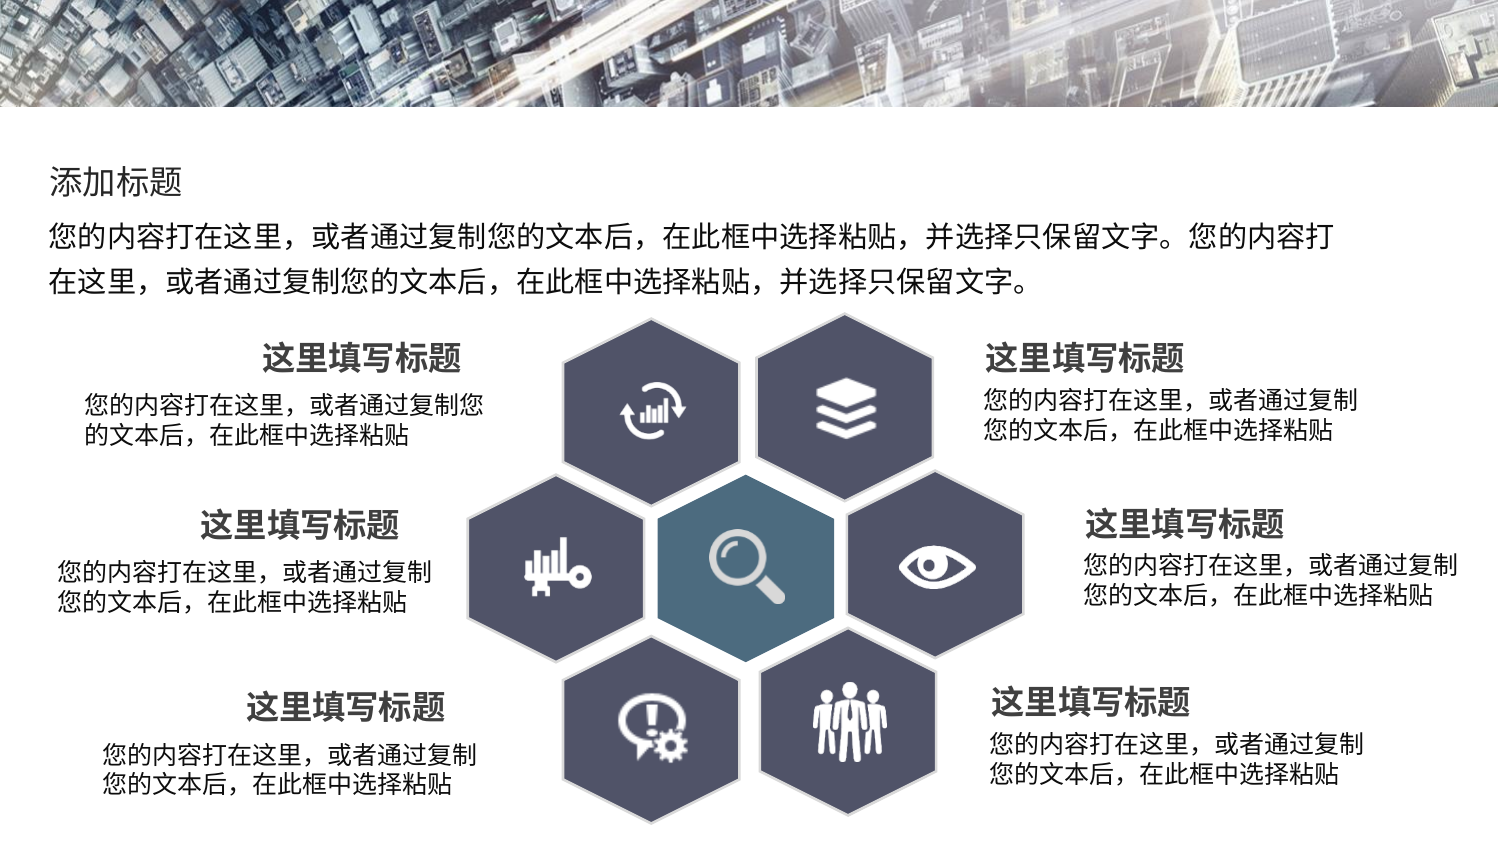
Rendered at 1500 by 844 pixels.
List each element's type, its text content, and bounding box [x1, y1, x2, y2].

text_box [845, 469, 1025, 660]
text_box 这里填写标题 [965, 334, 1350, 388]
picture [898, 545, 976, 589]
text_box [656, 473, 836, 664]
text_box 这里填写标题 [1065, 499, 1449, 553]
text_box [561, 317, 741, 508]
text_box [758, 626, 938, 817]
picture [792, 353, 901, 462]
picture [0, 0, 1498, 107]
text_box 您的内容打在这里，或者通过复制您的文本后，在此框中选择粘贴 [82, 729, 514, 809]
text_box 这里填写标题 [242, 334, 520, 388]
picture [812, 681, 887, 762]
text_box 您的内容打在这里，或者通过复制您的文本后，在此框中选择粘贴，并选择只保留文字。您的内容打在这里，或者通过复制您的文本后，在此框中选择粘贴，并选择只保留文字。 [33, 200, 1353, 307]
text_box 添加标题 [34, 153, 198, 200]
text_box [466, 473, 646, 664]
text_box [561, 634, 741, 825]
text_box 这里填写标题 [180, 501, 458, 555]
picture [615, 690, 690, 765]
picture [520, 529, 595, 604]
text_box 这里填写标题 [226, 683, 504, 737]
picture [709, 529, 785, 604]
text_box [755, 312, 934, 503]
text_box 这里填写标题 [971, 678, 1356, 732]
text_box 您的内容打在这里，或者通过复制您的文本后，在此框中选择粘贴 [969, 718, 1401, 799]
text_box 您的内容打在这里，或者通过复制您的文本后，在此框中选择粘贴 [963, 374, 1395, 455]
text_box 您的内容打在这里，或者通过复制您的文本后，在此框中选择粘贴 [37, 546, 468, 627]
text_box 您的内容打在这里，或者通过复制您的文本后，在此框中选择粘贴 [1063, 539, 1495, 620]
picture [615, 373, 690, 448]
text_box 您的内容打在这里，或者通过复制您的文本后，在此框中选择粘贴 [64, 380, 530, 460]
